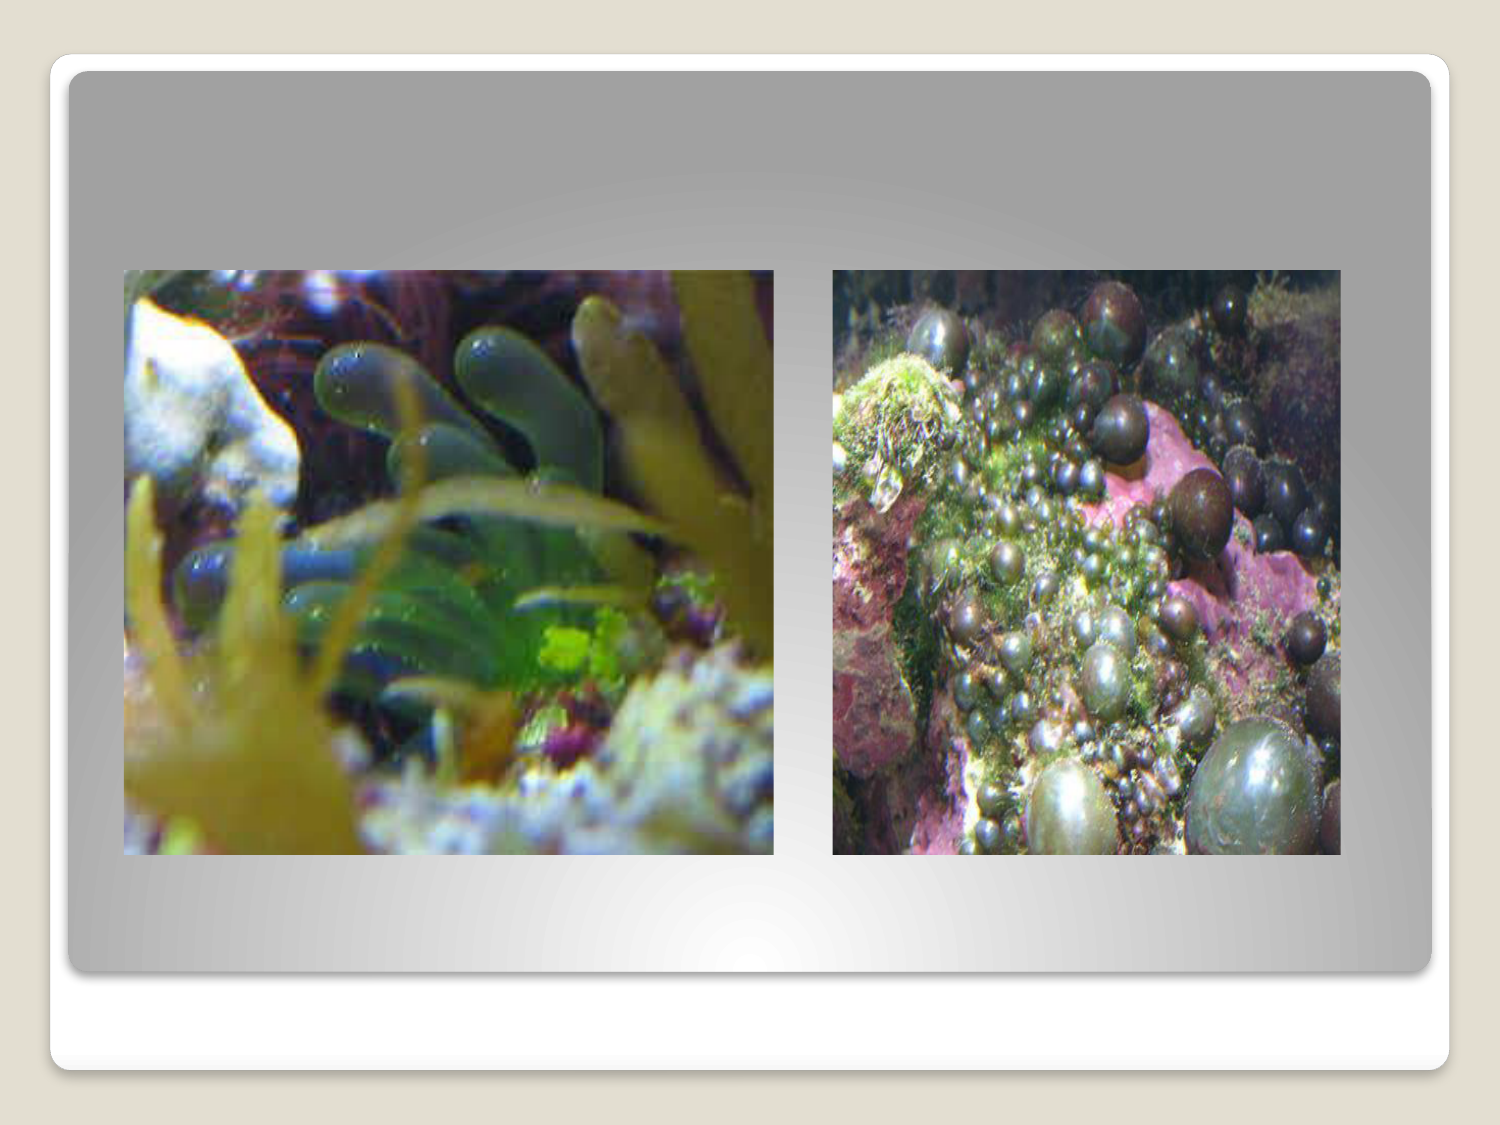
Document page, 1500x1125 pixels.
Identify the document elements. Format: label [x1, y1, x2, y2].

picture [832, 270, 1341, 855]
list [123, 270, 774, 855]
